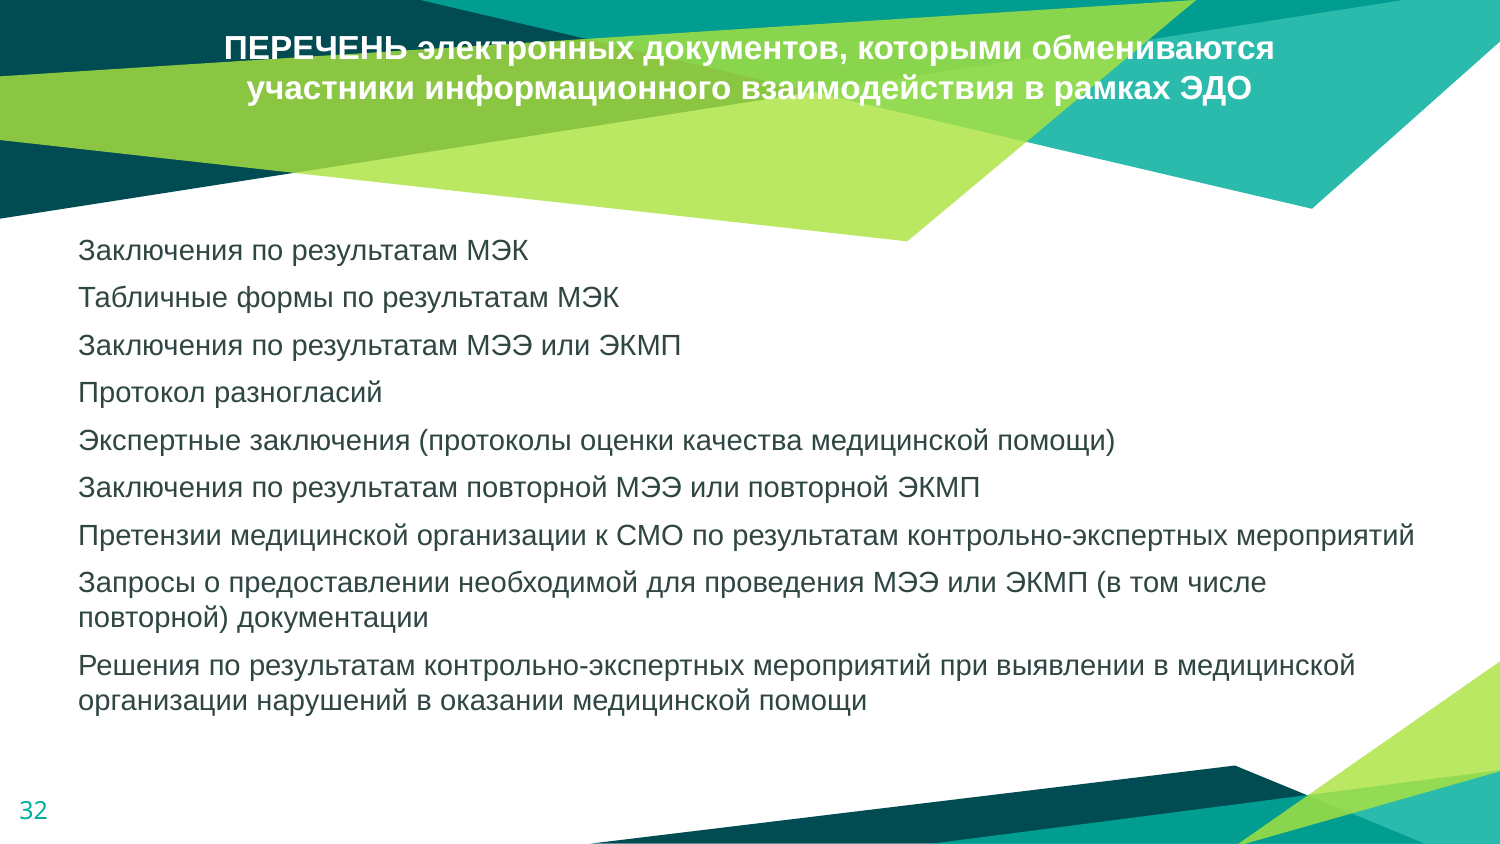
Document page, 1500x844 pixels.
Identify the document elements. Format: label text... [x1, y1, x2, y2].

list Заключения по результатам МЭК Табличные формы по результатам МЭК Заключения по результатам МЭЭ или ЭКМП Протокол разногласий Экспертные заключения (протоколы оценки качества медицинской помощи) Заключения по результатам повторной МЭЭ или повторной ЭКМП Претензии медицинской организации к СМО по результатам контрольно-экспертных мероприятий Запросы о предоставлении необходимой для проведения МЭЭ или ЭКМП (в том числе повторной) документации Решения по результатам контрольно-экспертных мероприятий при выявлении в медицинской организации нарушений в оказании медицинской помощи [63, 126, 1437, 780]
slide_number 32 [4, 779, 95, 844]
title ПЕРЕЧЕНЬ электронных документов, которыми обмениваются участники информационного взаимодействия в рамках ЭДО [145, 11, 1355, 103]
